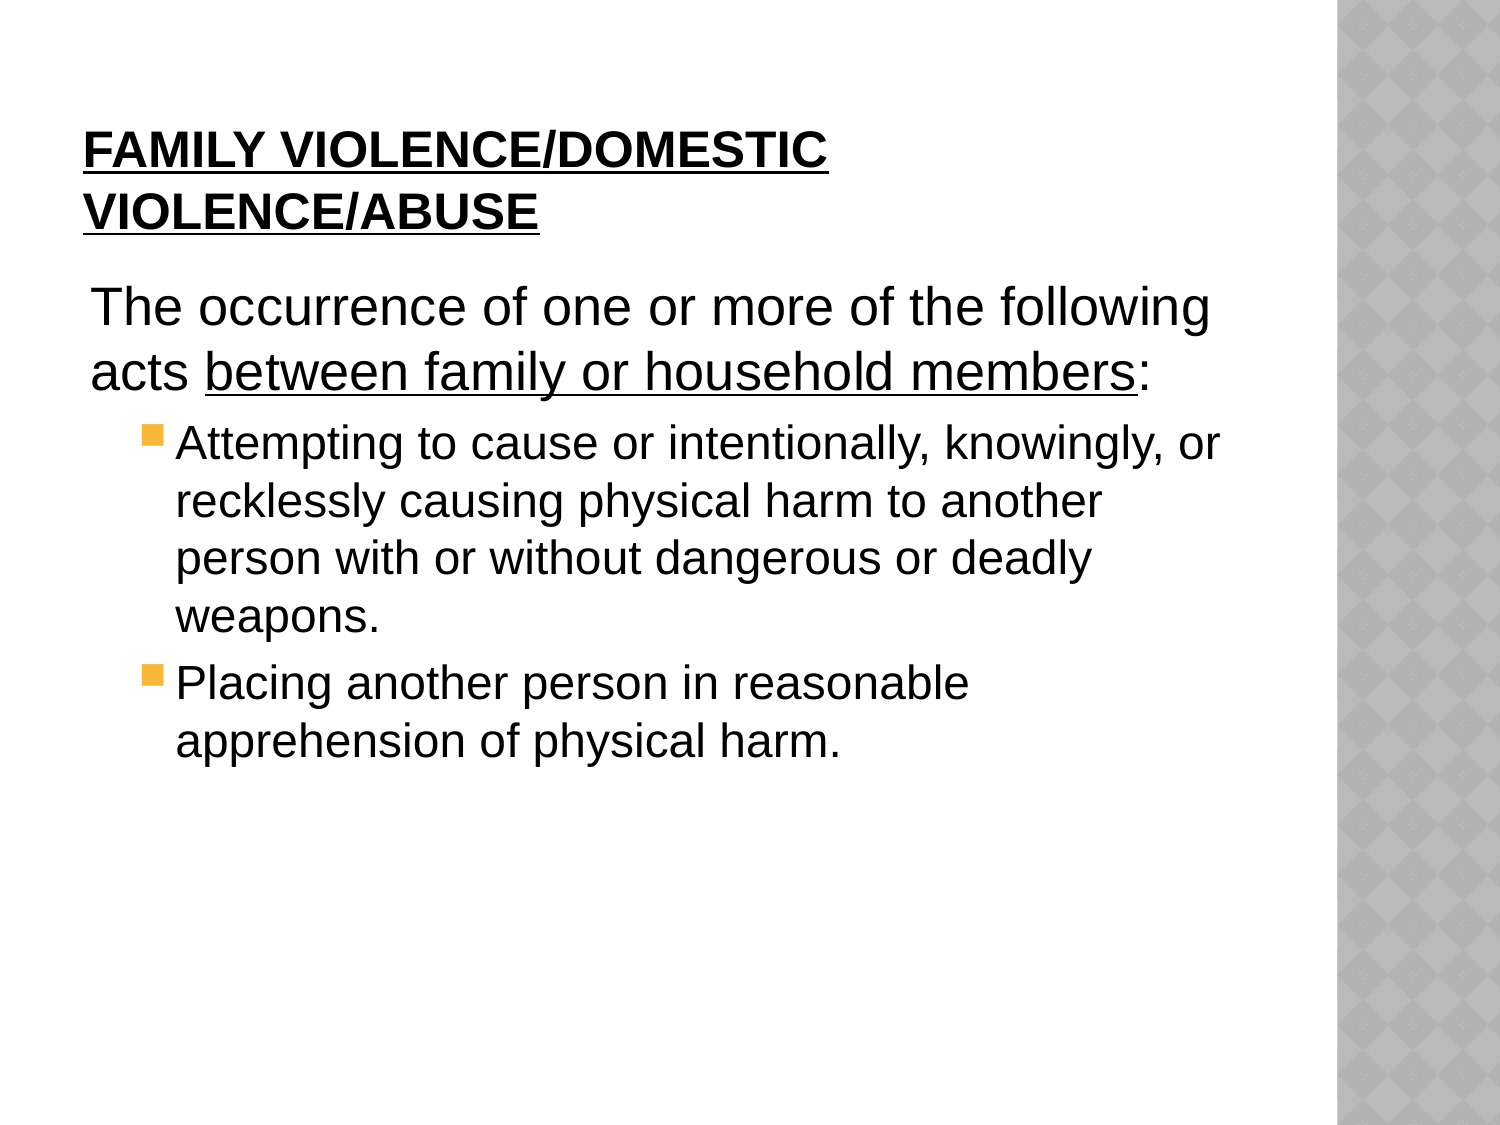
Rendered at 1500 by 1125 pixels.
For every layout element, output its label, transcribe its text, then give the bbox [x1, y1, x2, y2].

title Family Violence/Domestic Violence/Abuse [75, 52, 1263, 240]
list The occurrence of one or more of the following acts between family or household members: Attempting to cause or intentionally, knowingly, or recklessly causing physical harm to another person with or without dangerous or deadly weapons. Placing another person in reasonable apprehension of physical harm. [75, 264, 1263, 1060]
